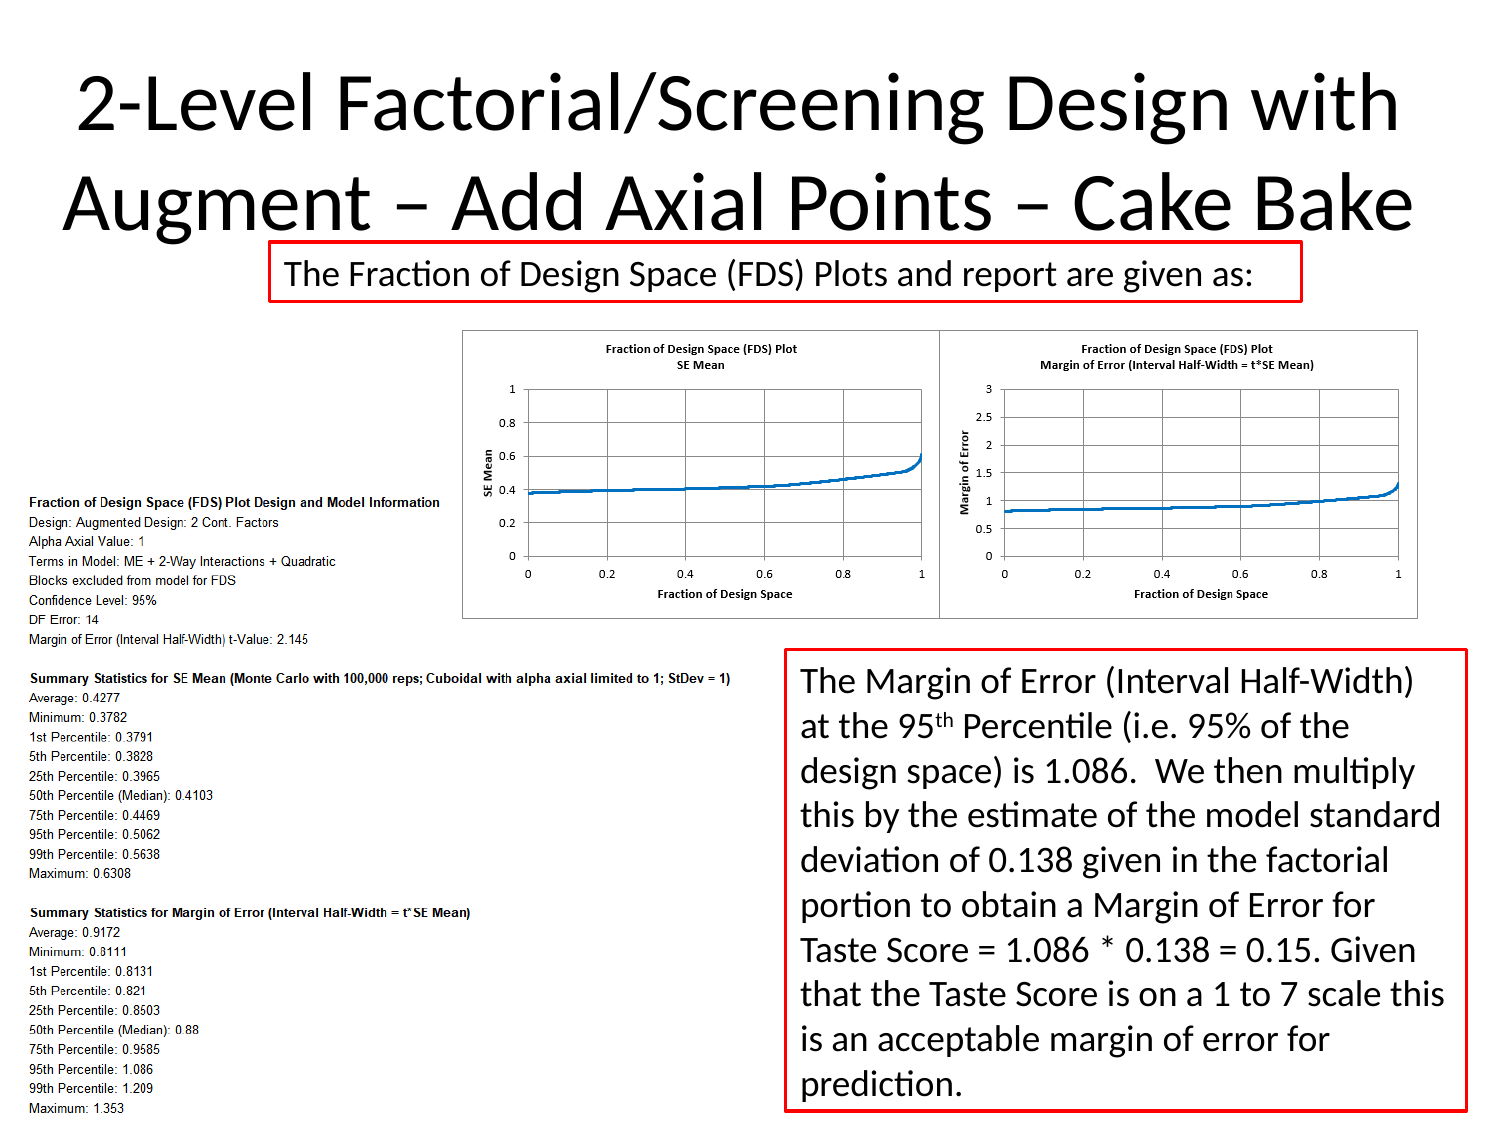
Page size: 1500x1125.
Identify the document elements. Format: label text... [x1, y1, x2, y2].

text_box The Fraction of Design Space (FDS) Plots and report are given as: [269, 242, 1302, 302]
picture [20, 325, 1425, 1117]
text_box The Margin of Error (Interval Half-Width) at the 95th Percentile (i.e. 95% of the design space) is 1.086. We then multiply this by the estimate of the model standard deviation of 0.138 given in the factorial portion to obtain a Margin of Error for Taste Score = 1.086 * 0.138 = 0.15. Given that the Taste Score is on a 1 to 7 scale this is an acceptable margin of error for prediction. [785, 649, 1467, 1112]
title 2-Level Factorial/Screening Design with Augment – Add Axial Points – Cake Bake [0, 39, 1500, 153]
